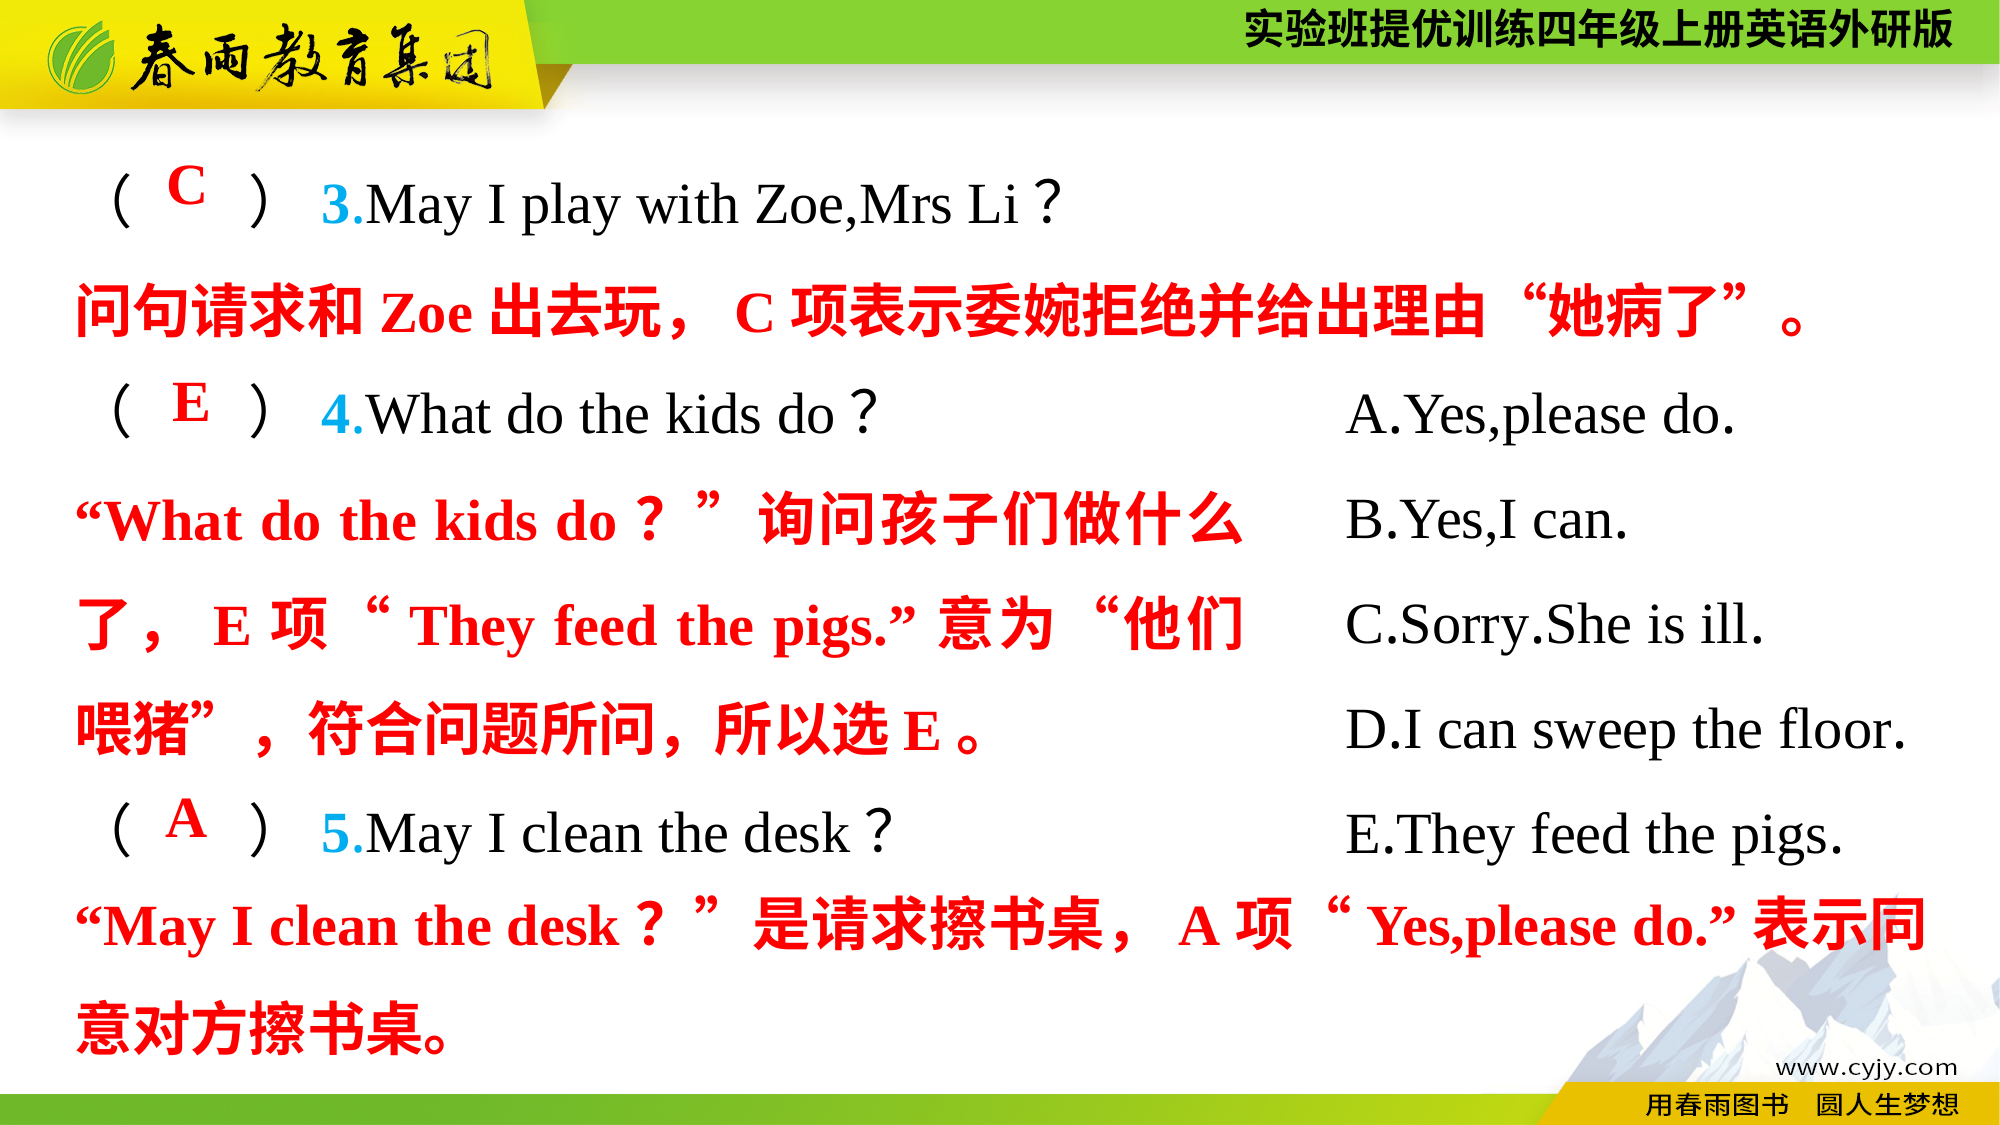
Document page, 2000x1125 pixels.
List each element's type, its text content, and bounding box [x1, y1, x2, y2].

picture [0, 0, 2000, 1125]
list （ ）3.May I play with Zoe,Mrs Li？ （ ）4.What do the kids do？ （ ）5.May I clean the desk？ [59, 122, 1944, 231]
text_box “May I clean the desk？”是请求擦书桌，A项“Yes,please do.”表示同意对方擦书桌。 [59, 844, 1944, 1070]
list （ ）3.May I play with Zoe,Mrs Li？ （ ）4.What do the kids do？ （ ）5.May I clean the desk？ [59, 352, 1330, 844]
text_box C [151, 138, 224, 224]
text_box 问句请求和Zoe出去玩，C项表示委婉拒绝并给出理由“她病了”。 [59, 231, 1944, 352]
text_box A [151, 771, 223, 844]
text_box E [157, 355, 227, 440]
text_box “What do the kids do？”询问孩子们做什么了，E项“They feed the pigs.”意为“他们喂猪”，符合问题所问，所以选E。 [59, 439, 1260, 770]
text_box A.Yes,please do. B.Yes,I can. C.Sorry.She is ill. D.I can sweep the floor. E.They feed the pigs. [1330, 333, 1965, 873]
